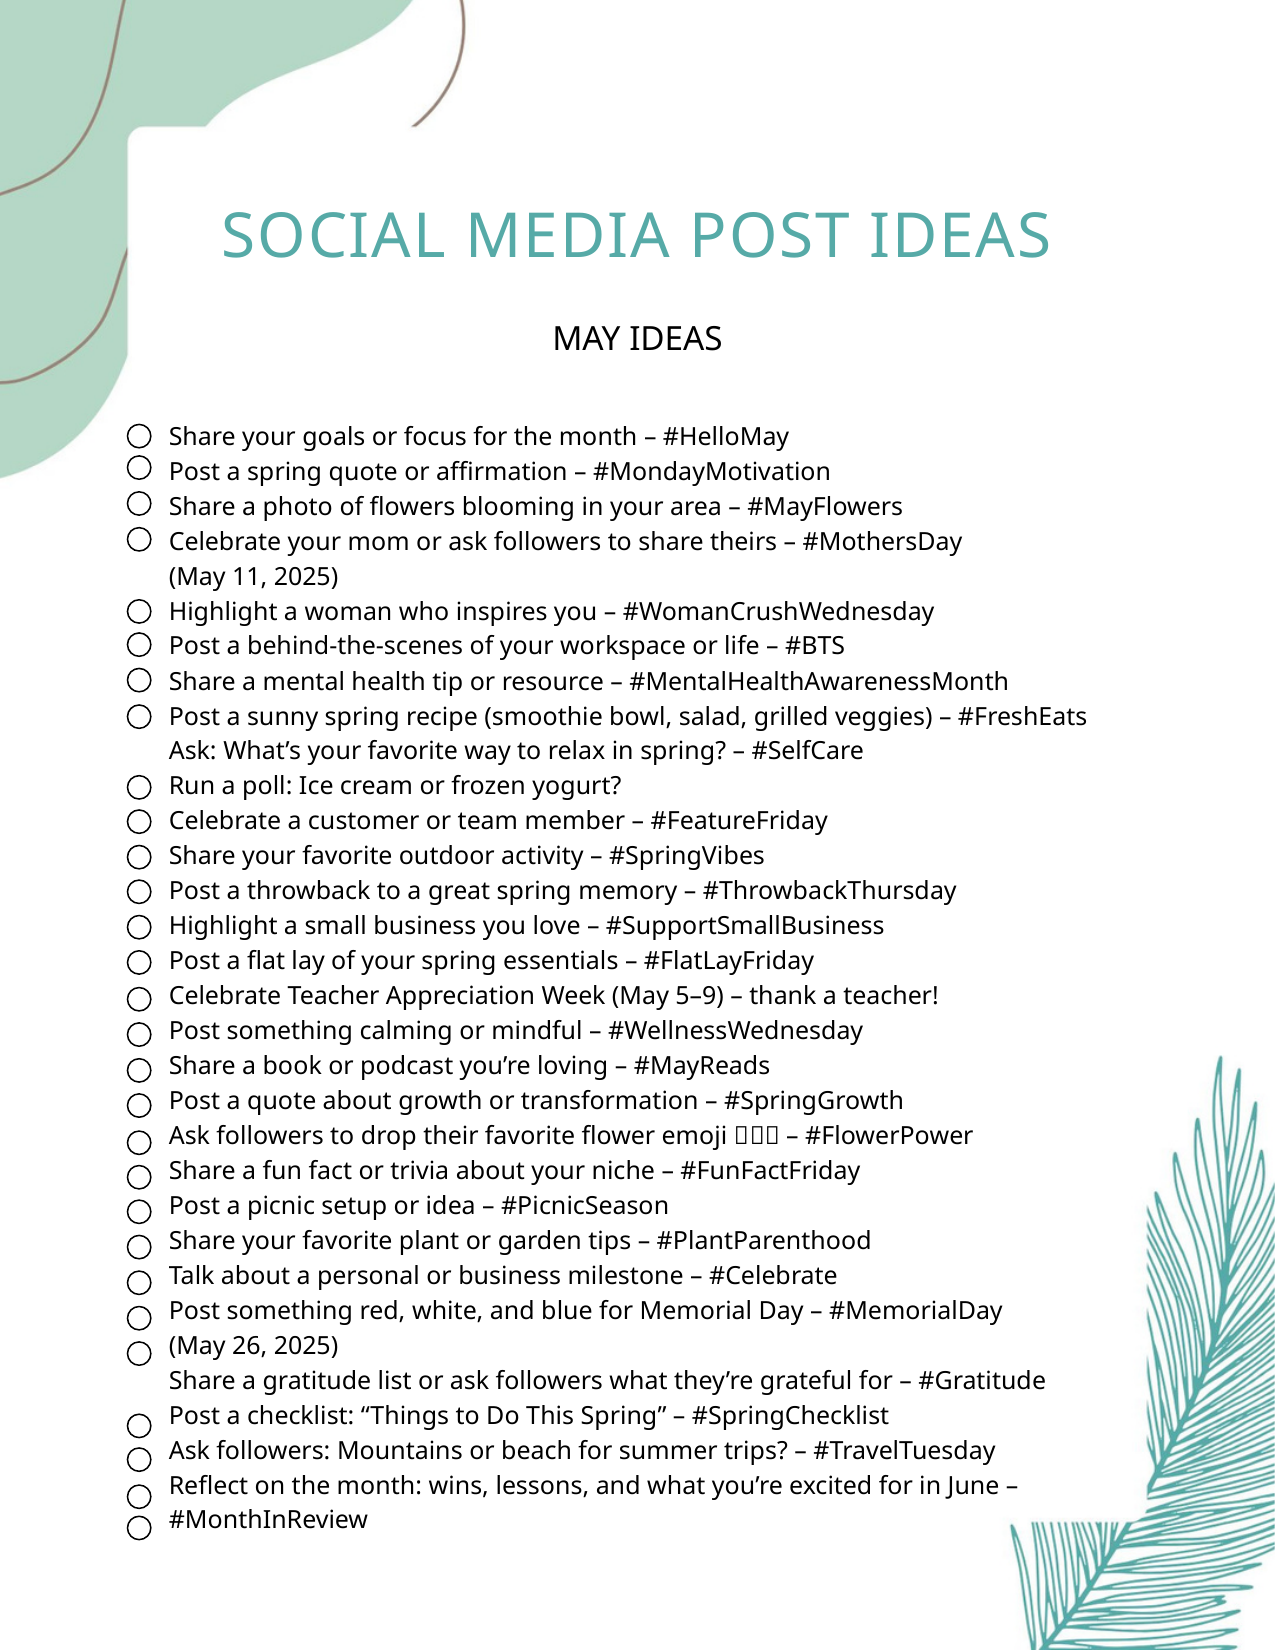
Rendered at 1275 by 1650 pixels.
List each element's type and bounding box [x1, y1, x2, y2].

text_box [0, 0, 1275, 1650]
